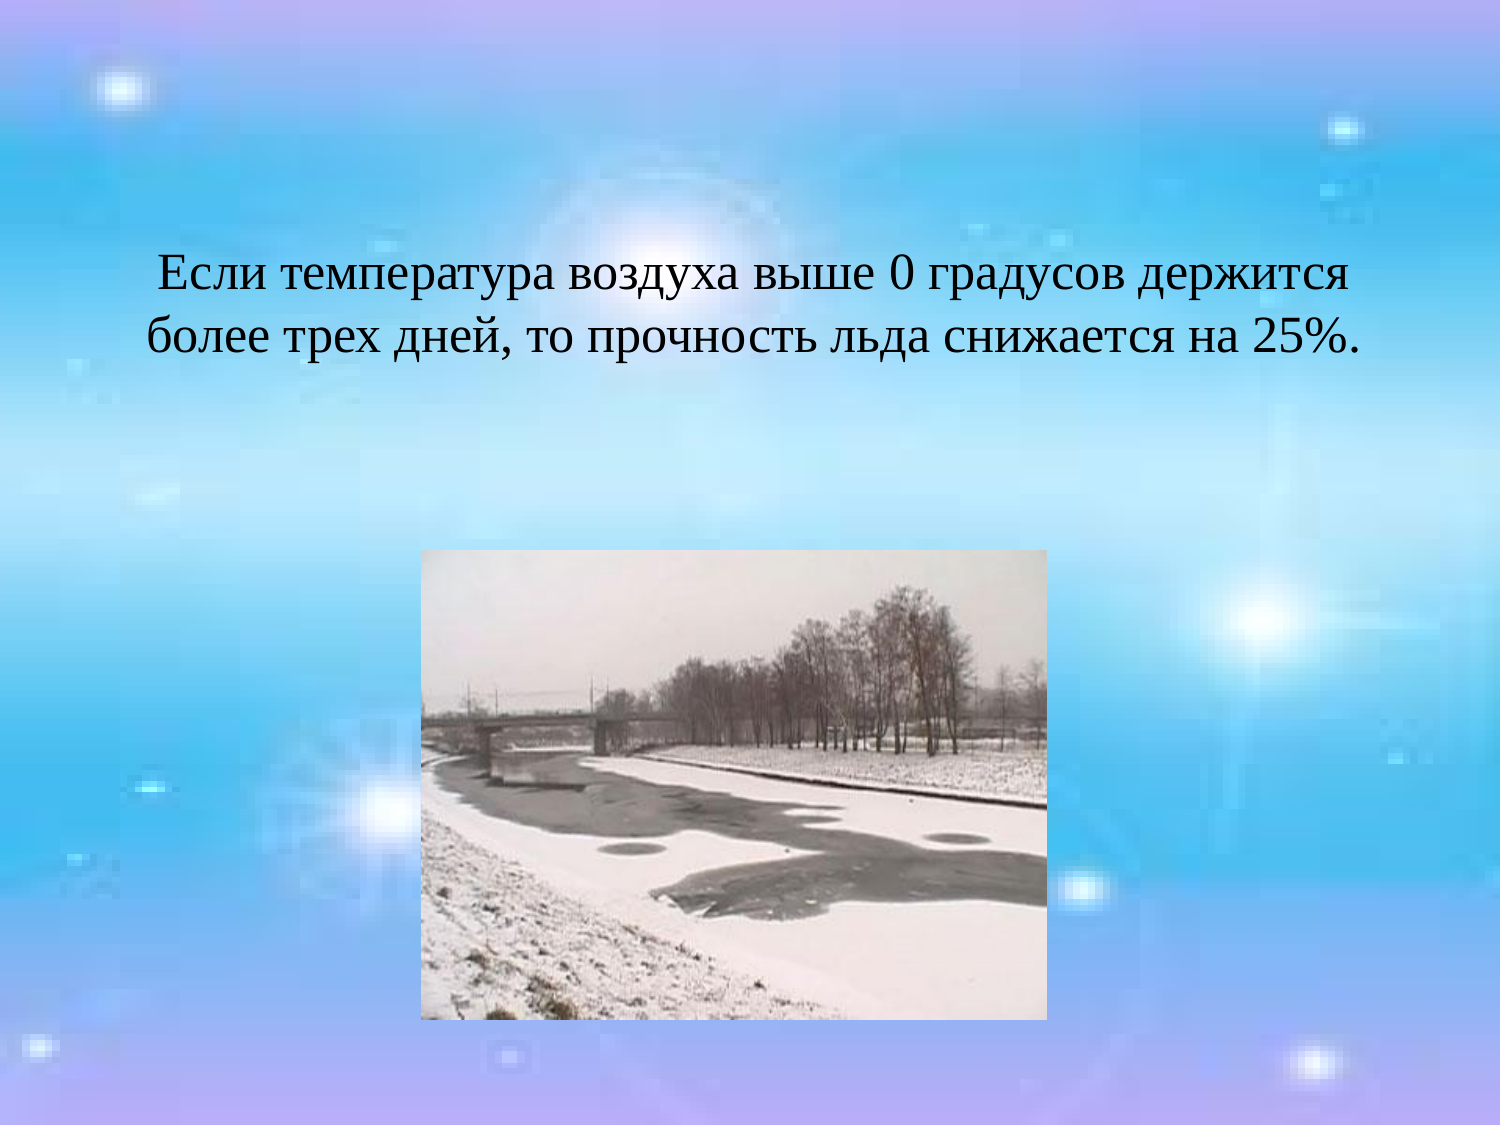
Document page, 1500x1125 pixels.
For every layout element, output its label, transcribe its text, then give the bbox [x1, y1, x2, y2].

title Если температура воздуха выше 0 градусов держится более трех дней, то прочность льда снижается на 25%. [117, 210, 1393, 453]
picture [0, 0, 1500, 1125]
